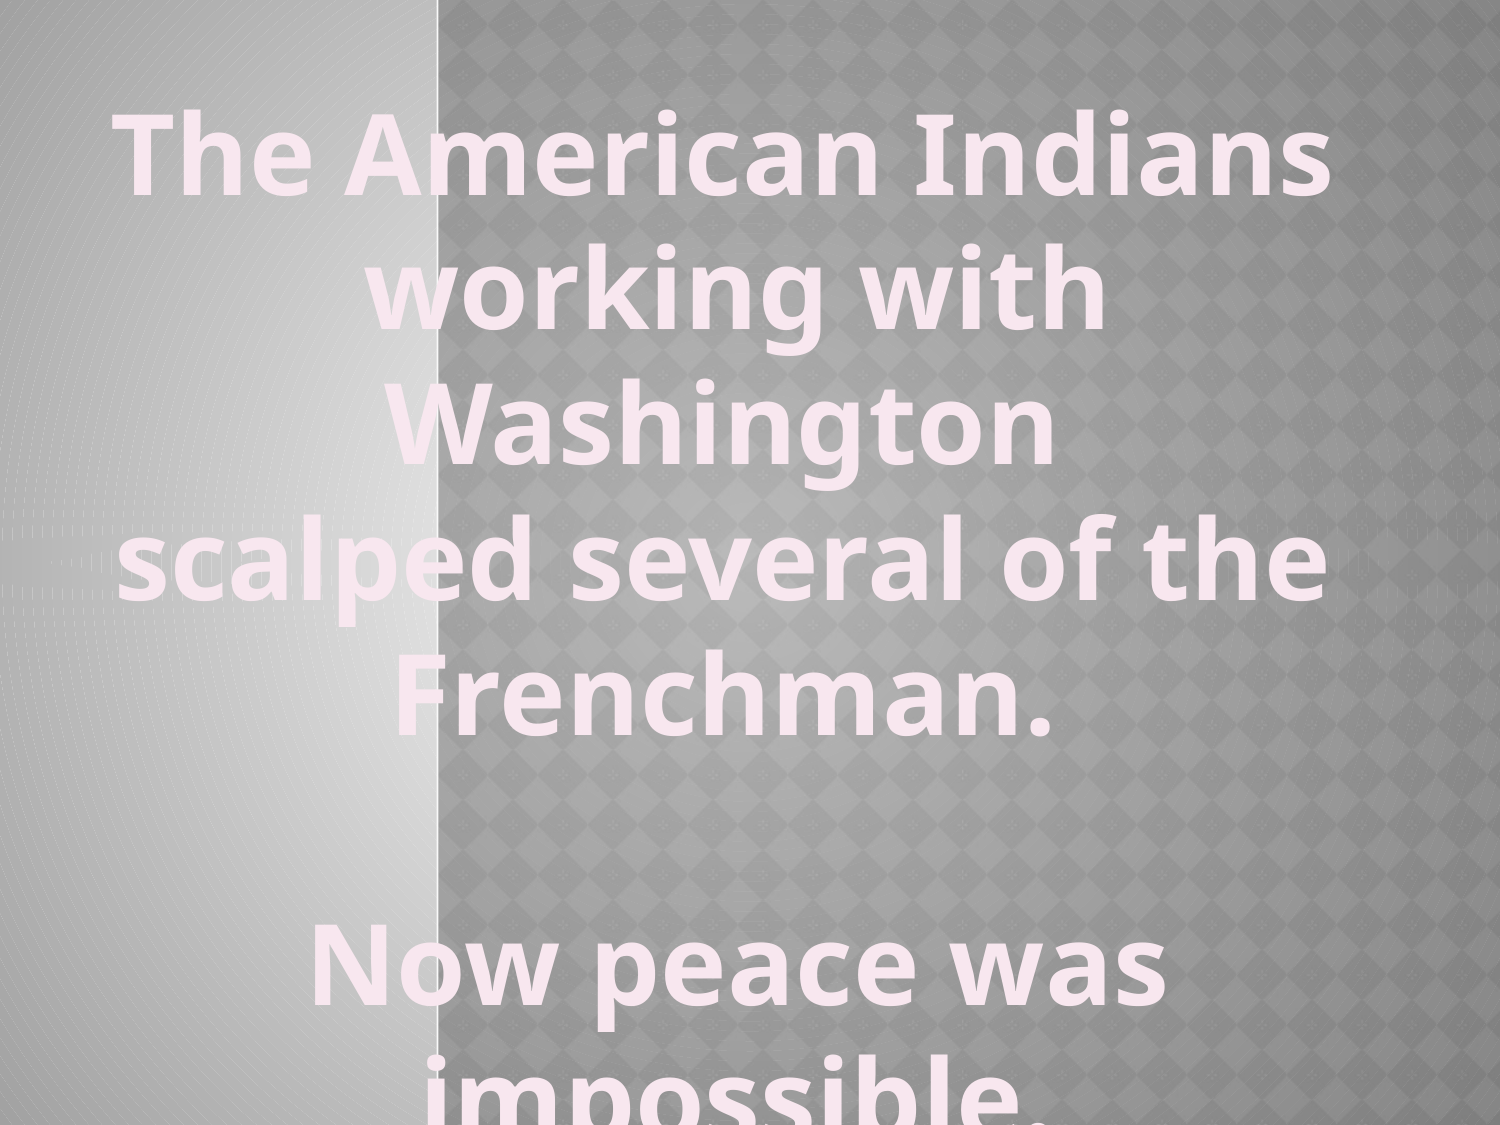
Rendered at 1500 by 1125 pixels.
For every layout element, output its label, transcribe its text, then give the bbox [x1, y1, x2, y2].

text_box The American Indians working with Washington scalped several of the Frenchman. Now peace was impossible. [24, 74, 1450, 1125]
